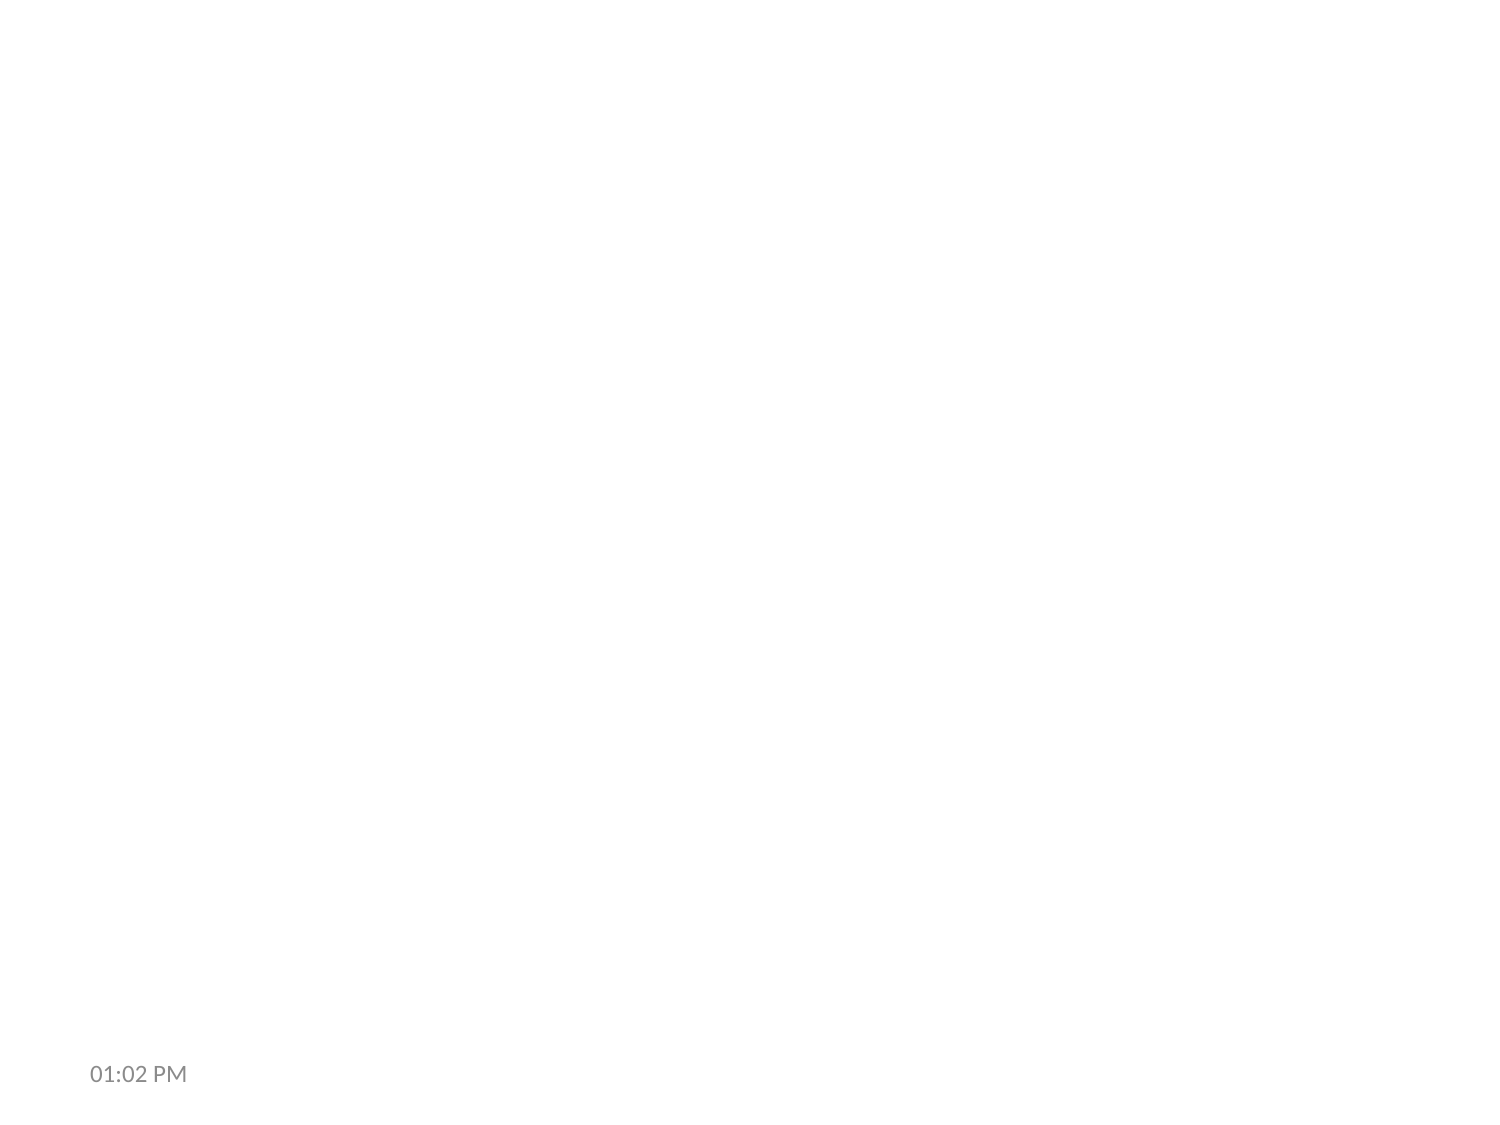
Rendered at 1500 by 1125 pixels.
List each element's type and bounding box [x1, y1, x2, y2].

slide_number [75, 1042, 425, 1103]
